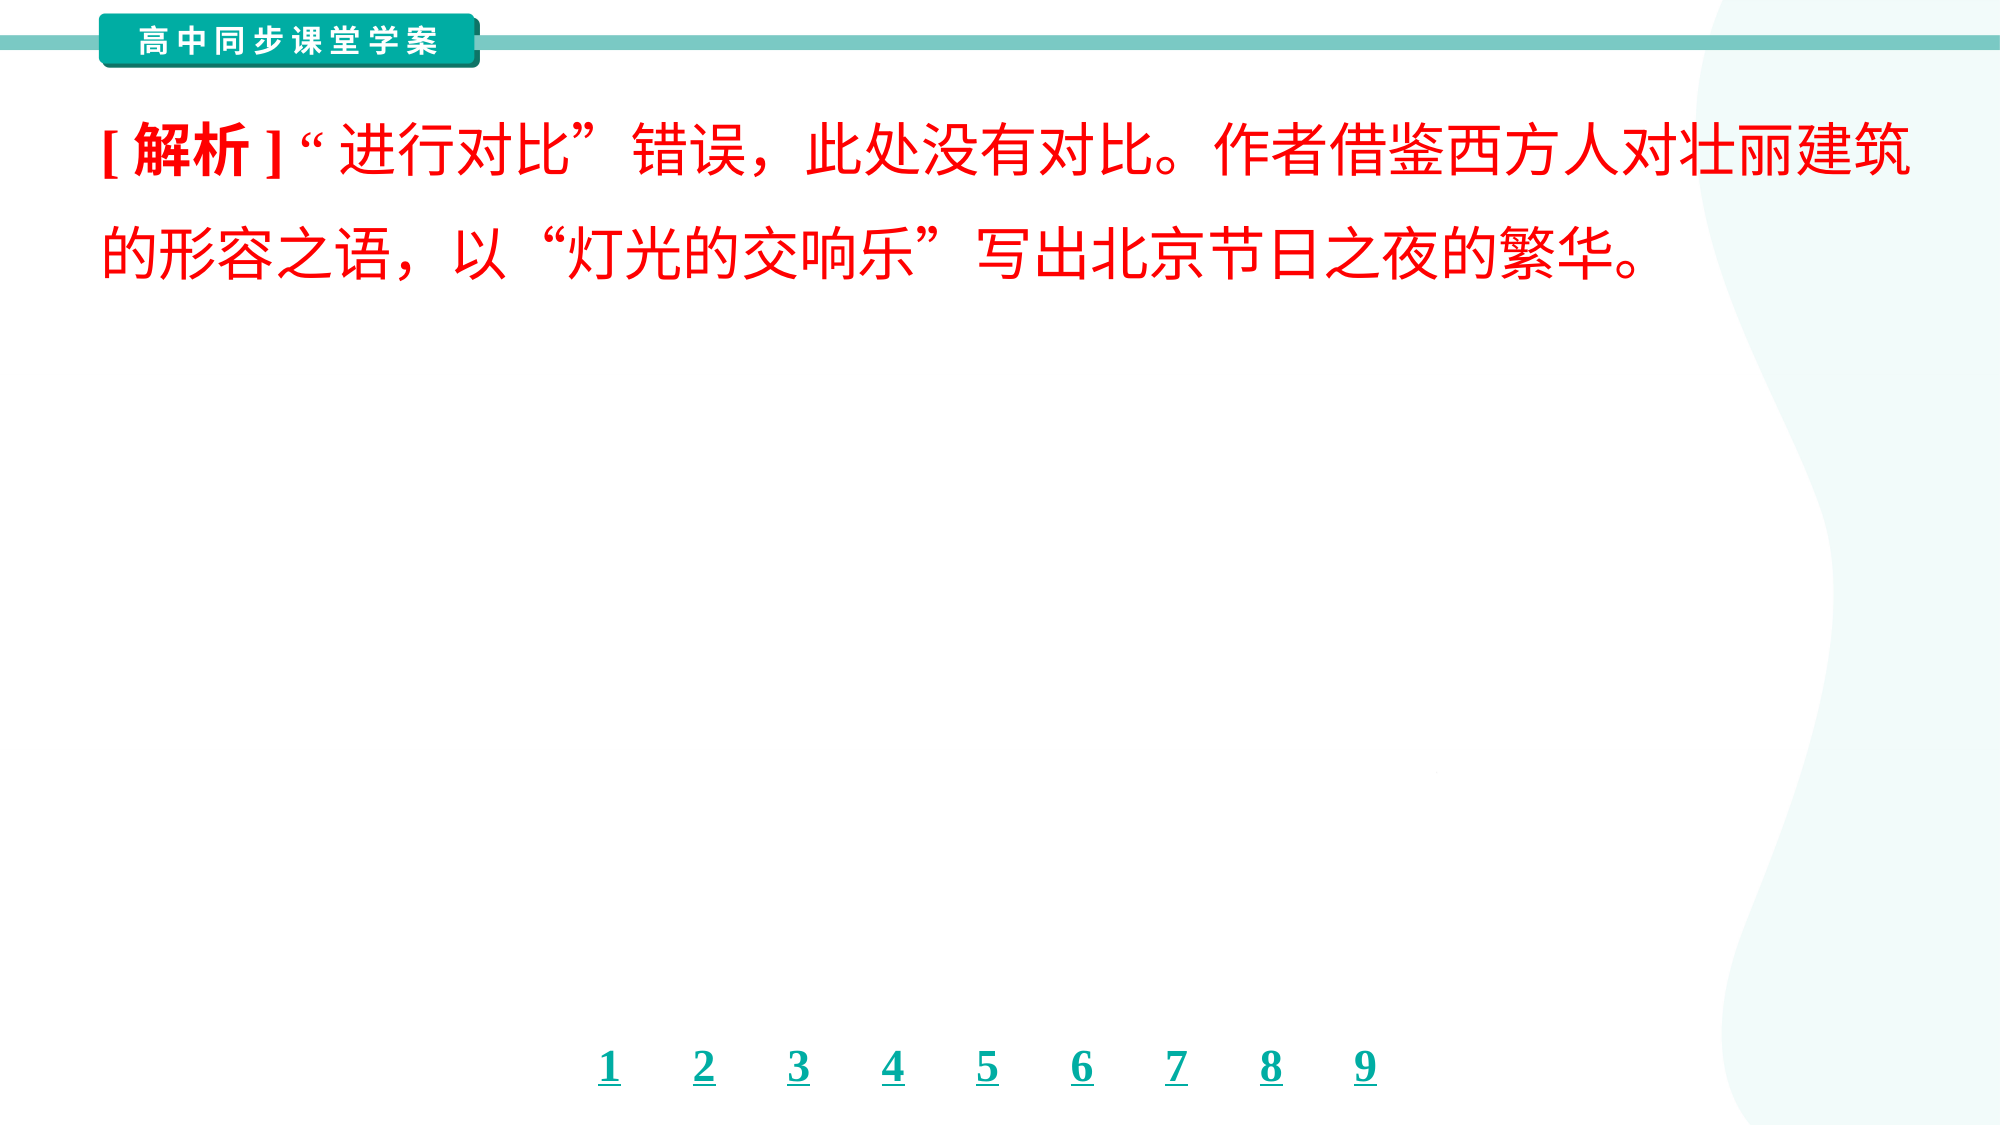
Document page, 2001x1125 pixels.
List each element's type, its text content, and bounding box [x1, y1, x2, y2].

text_box [解析] “进行对比”错误，此处没有对比。作者借鉴西方人对壮丽建筑 的形容之语，以“灯光的交响乐”写出北京节日之夜的繁华。 [100, 76, 1899, 277]
picture [0, 0, 2000, 1125]
